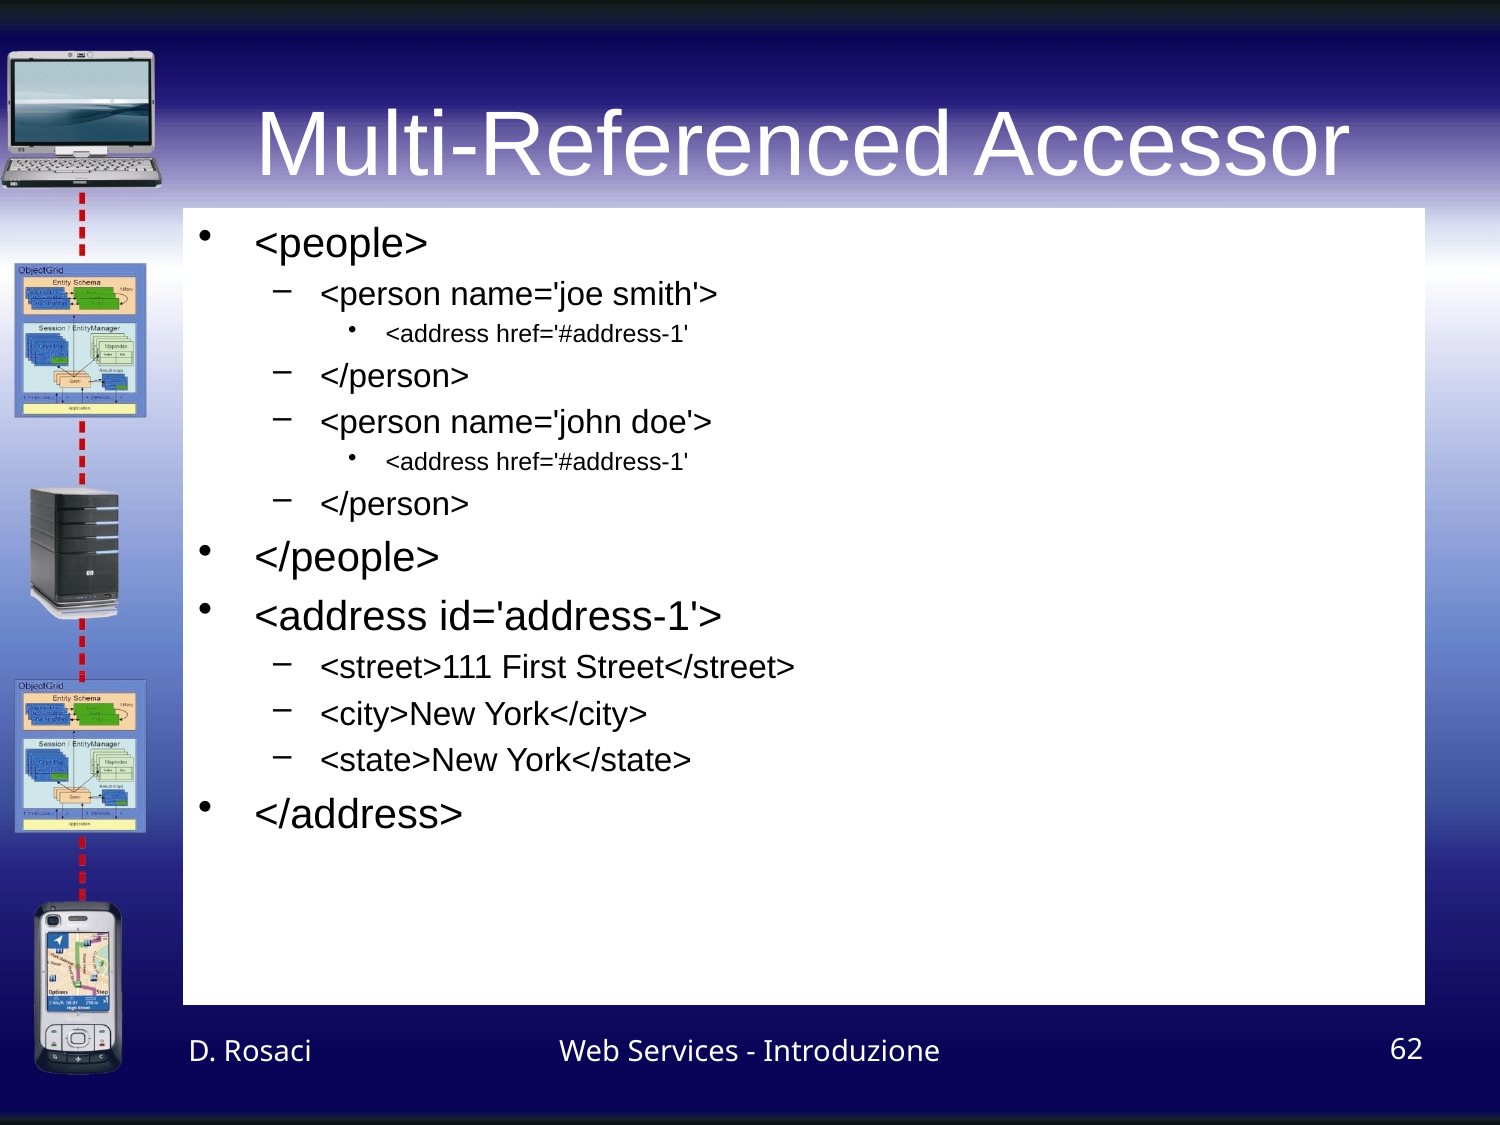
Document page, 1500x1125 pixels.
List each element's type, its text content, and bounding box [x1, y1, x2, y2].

picture [0, 0, 1500, 1125]
slide_number D. Rosaci [74, 1024, 426, 1103]
footer Web Services - Introduzione [512, 1024, 988, 1103]
title Multi-Referenced Accessor [182, 44, 1426, 207]
list <people> <person name='joe smith'> <address href='#address-1' </person> <person name='john doe'> <address href='#address-1' </person> </people> <address id='address-1'> <street>111 First Street</street> <city>New York</city> <state>New York</state> </address> [182, 207, 1426, 1006]
